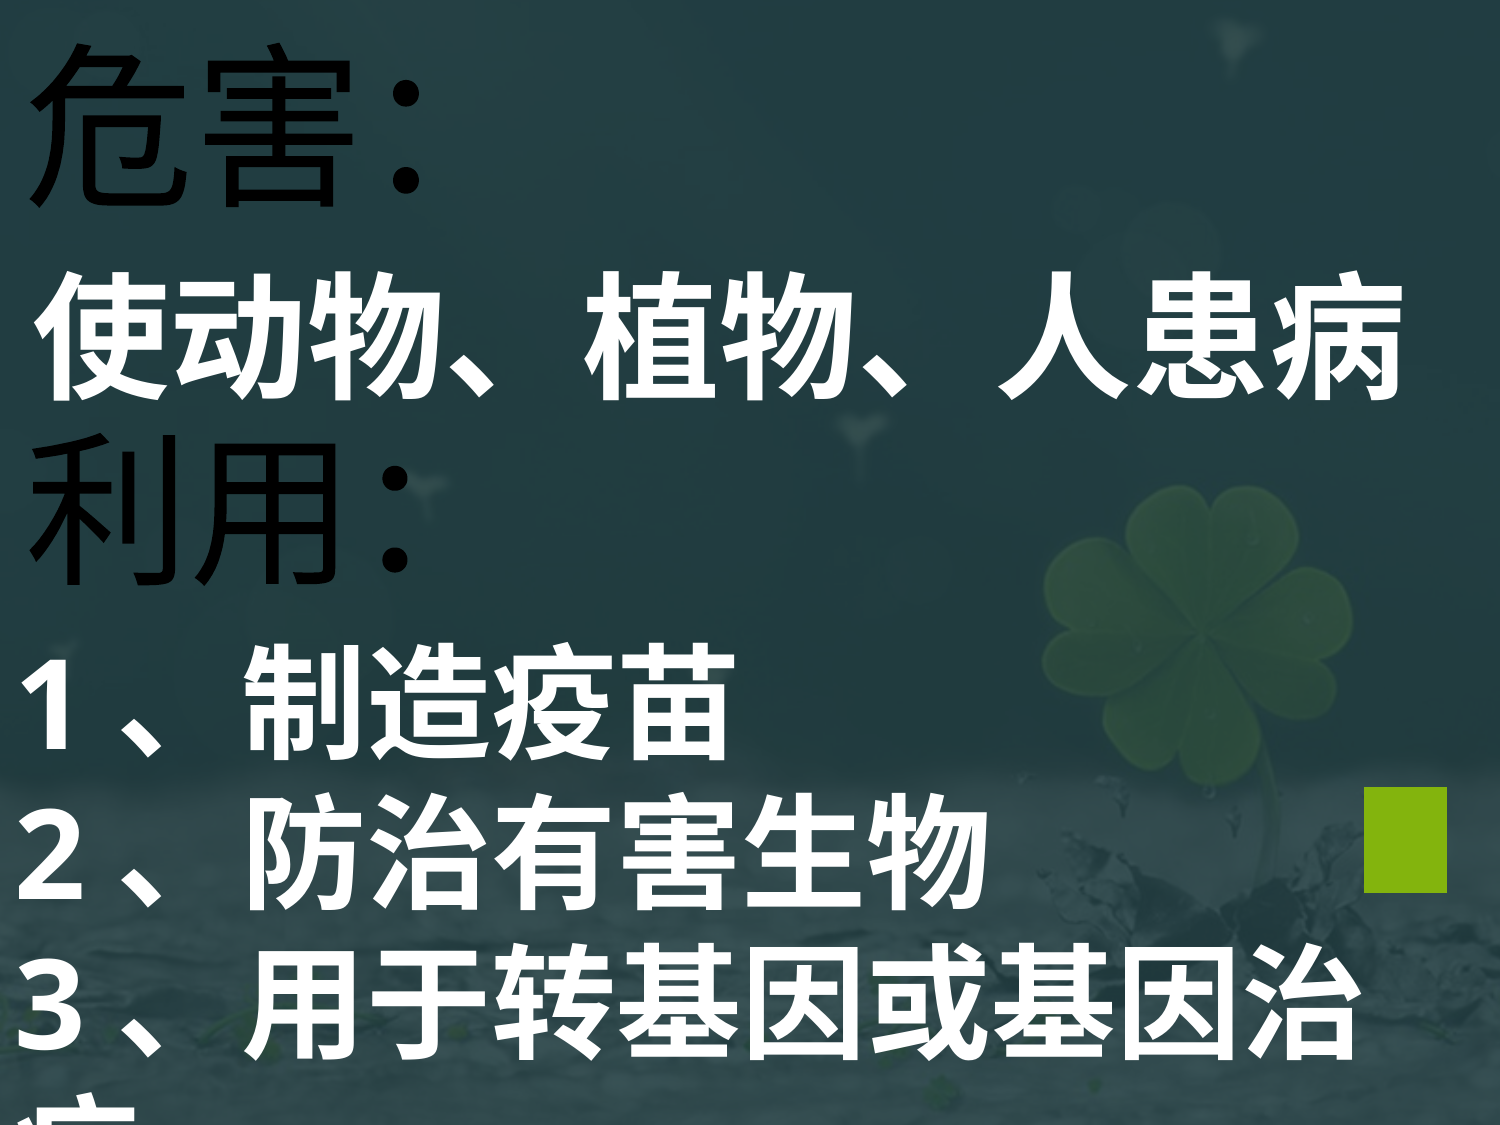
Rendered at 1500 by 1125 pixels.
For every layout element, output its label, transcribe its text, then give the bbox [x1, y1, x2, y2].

text_box 1、制造疫苗 2、防治有害生物 3、用于转基因或基因治疗 [0, 617, 1500, 1125]
text_box 使动物、植物、人患病 [17, 243, 1436, 424]
text_box [1364, 786, 1447, 894]
